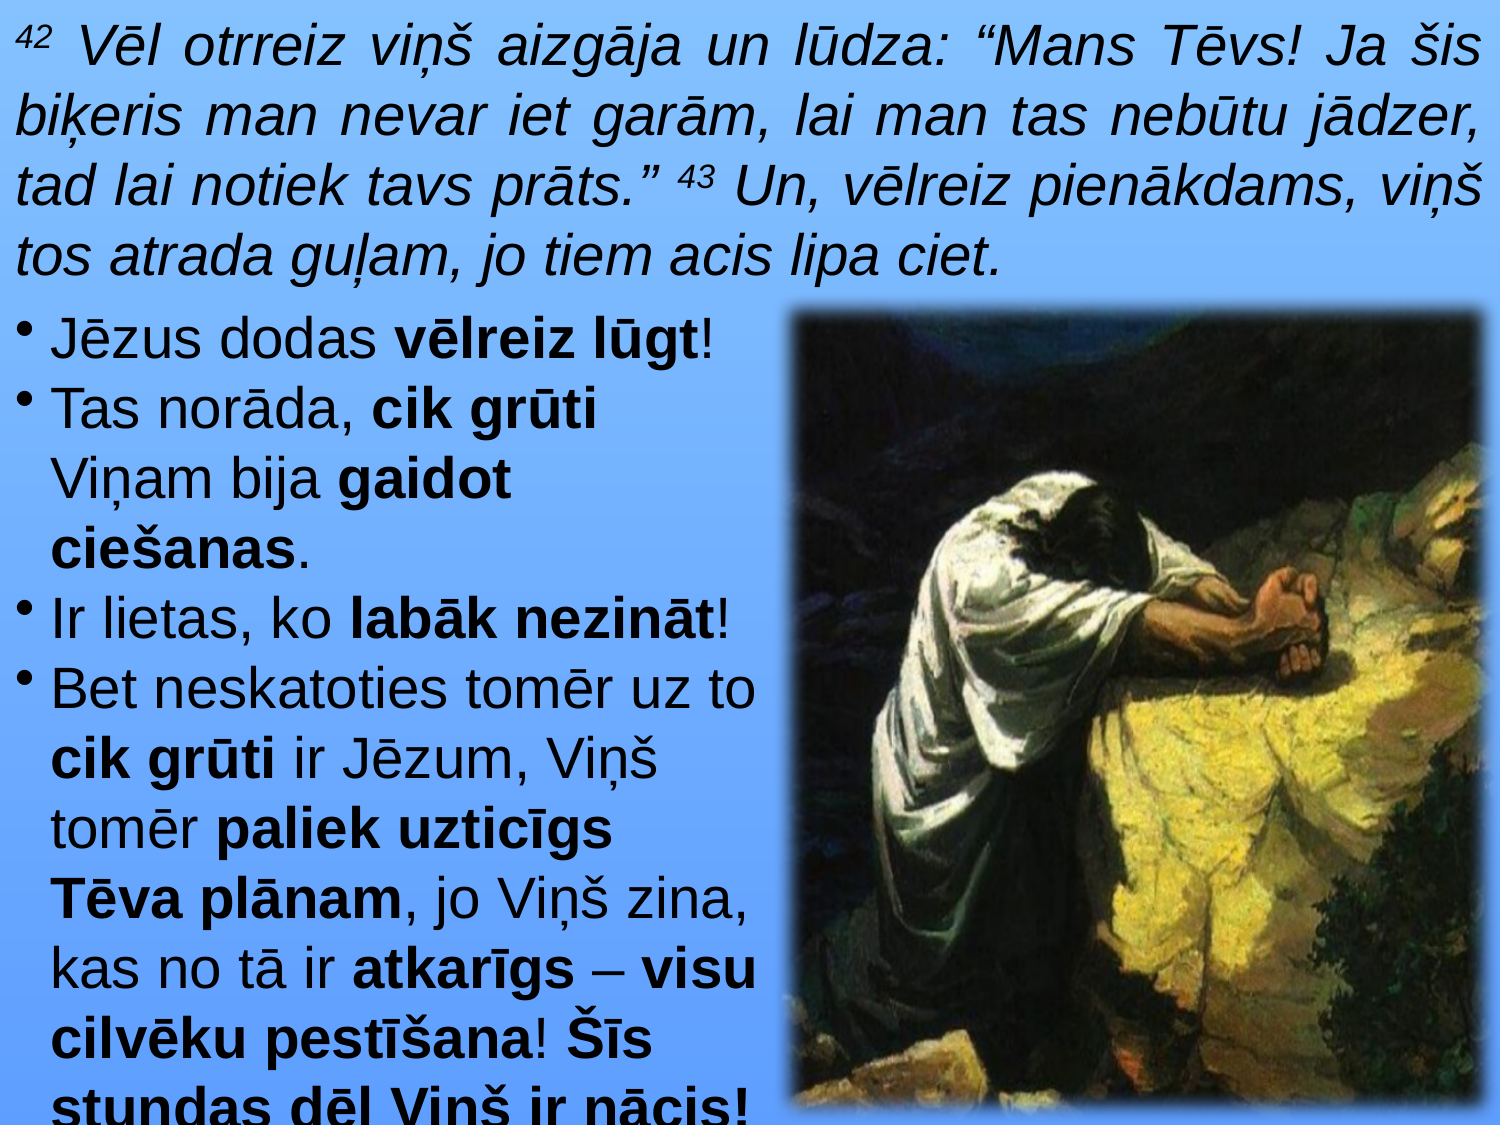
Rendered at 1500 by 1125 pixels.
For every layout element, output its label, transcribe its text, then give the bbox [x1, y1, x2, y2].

list 42 Vēl otrreiz viņš aizgāja un lūdza: “Mans Tēvs! Ja šis biķeris man nevar iet garām, lai man tas nebūtu jādzer, tad lai notiek tavs prāts.” 43 Un, vēlreiz pienākdams, viņš tos atrada guļam, jo tiem acis lipa ciet. [0, 0, 1500, 178]
text_box Jēzus dodas vēlreiz lūgt! Tas norāda, cik grūti Viņam bija gaidot ciešanas. Ir lietas, ko labāk nezināt! Bet neskatoties tomēr uz to cik grūti ir Jēzum, Viņš tomēr paliek uzticīgs Tēva plānam, jo Viņš zina, kas no tā ir atkarīgs – visu cilvēku pestīšana! Šīs stundas dēļ Viņš ir nācis! [0, 292, 772, 1125]
picture [773, 292, 1500, 1125]
